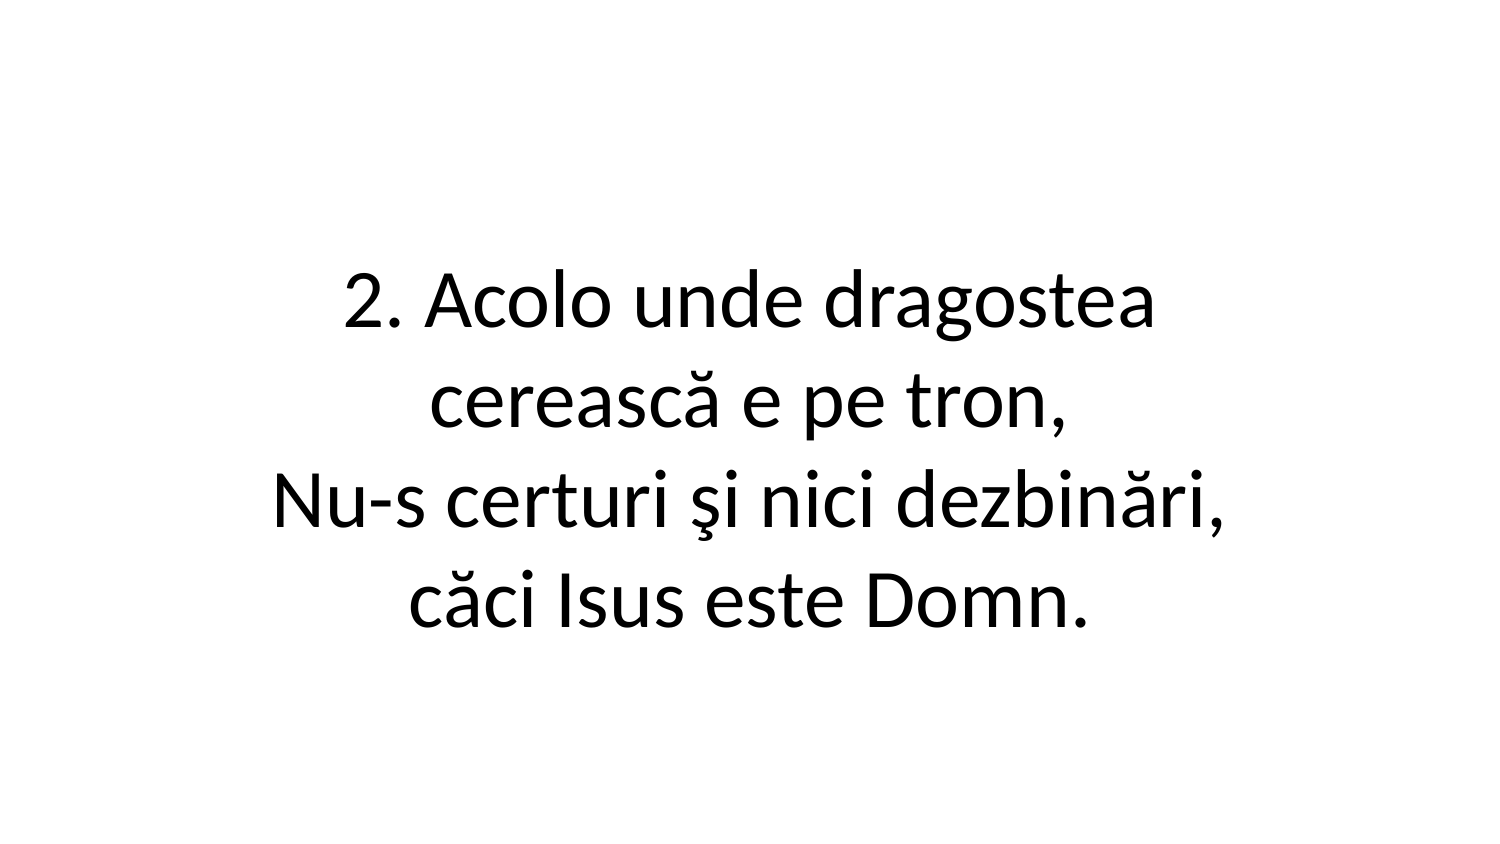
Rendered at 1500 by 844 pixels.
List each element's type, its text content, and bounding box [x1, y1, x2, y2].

text_box 2. Acolo unde dragostea cerească e pe tron, Nu-s certuri şi nici dezbinări, căci Isus este Domn. [256, 192, 1244, 652]
